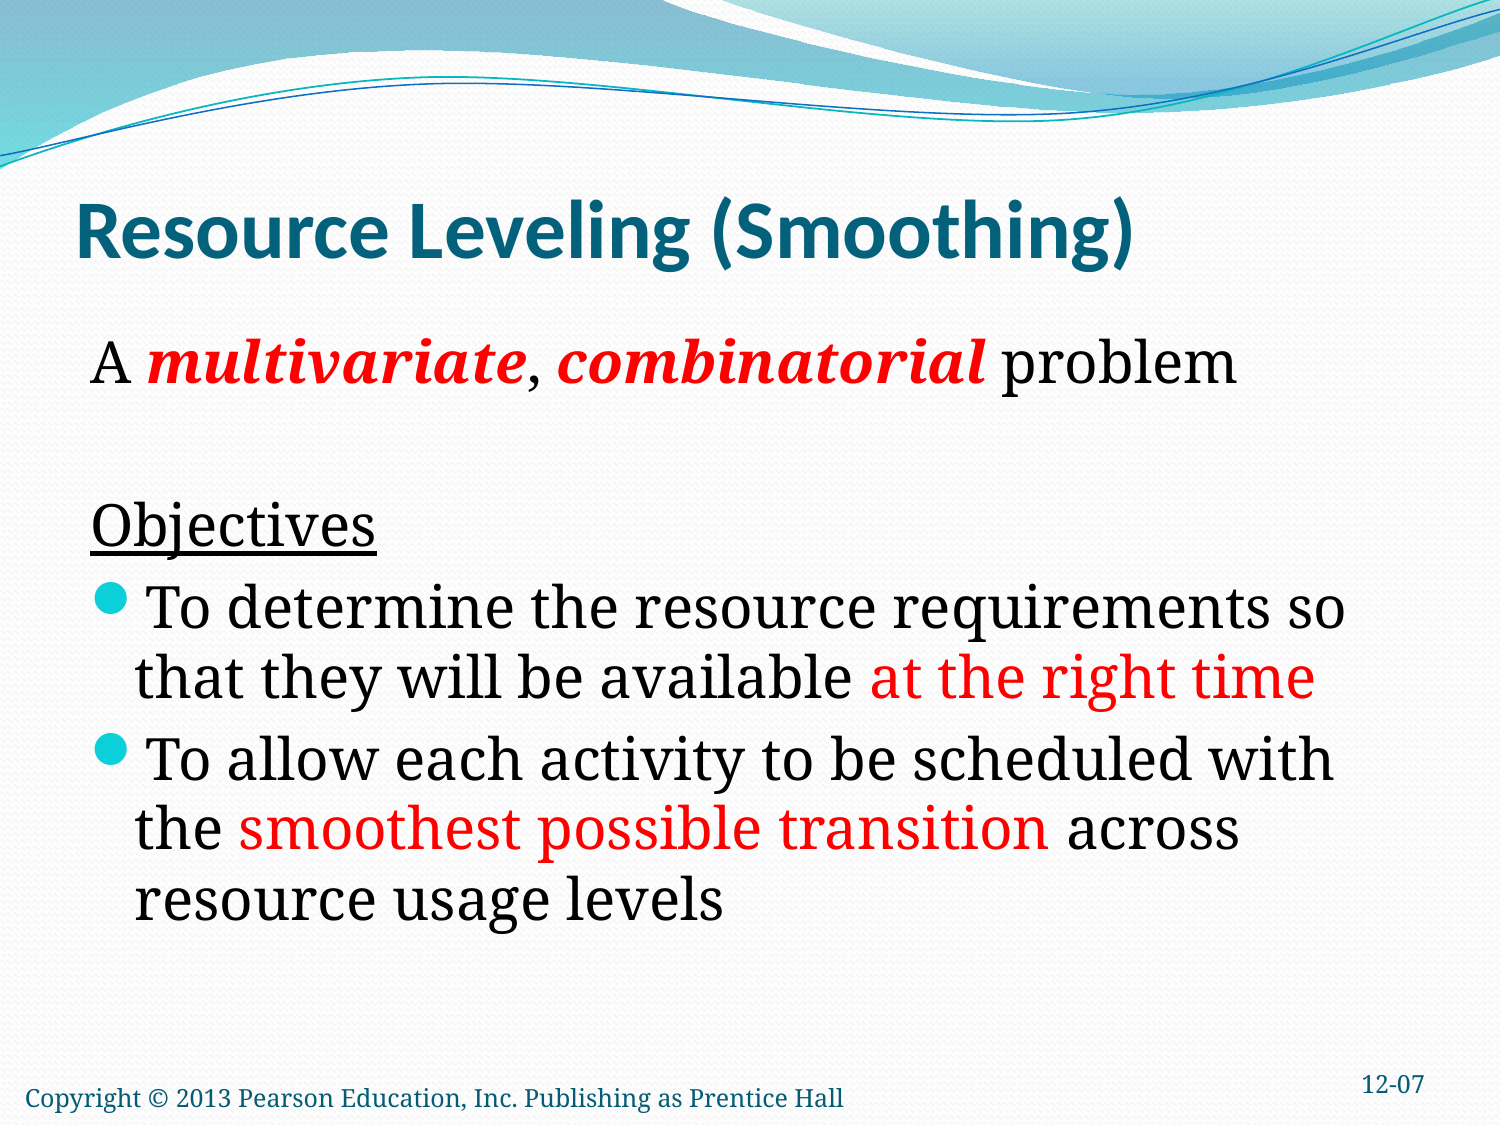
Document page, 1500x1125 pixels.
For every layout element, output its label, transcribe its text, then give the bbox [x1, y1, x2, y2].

title Resource Leveling (Smoothing) [74, 87, 1426, 276]
slide_number 12-07 [1299, 1042, 1425, 1103]
list A multivariate, combinatorial problem Objectives To determine the resource requirements so that they will be available at the right time To allow each activity to be scheduled with the smoothest possible transition across resource usage levels [74, 317, 1426, 1038]
